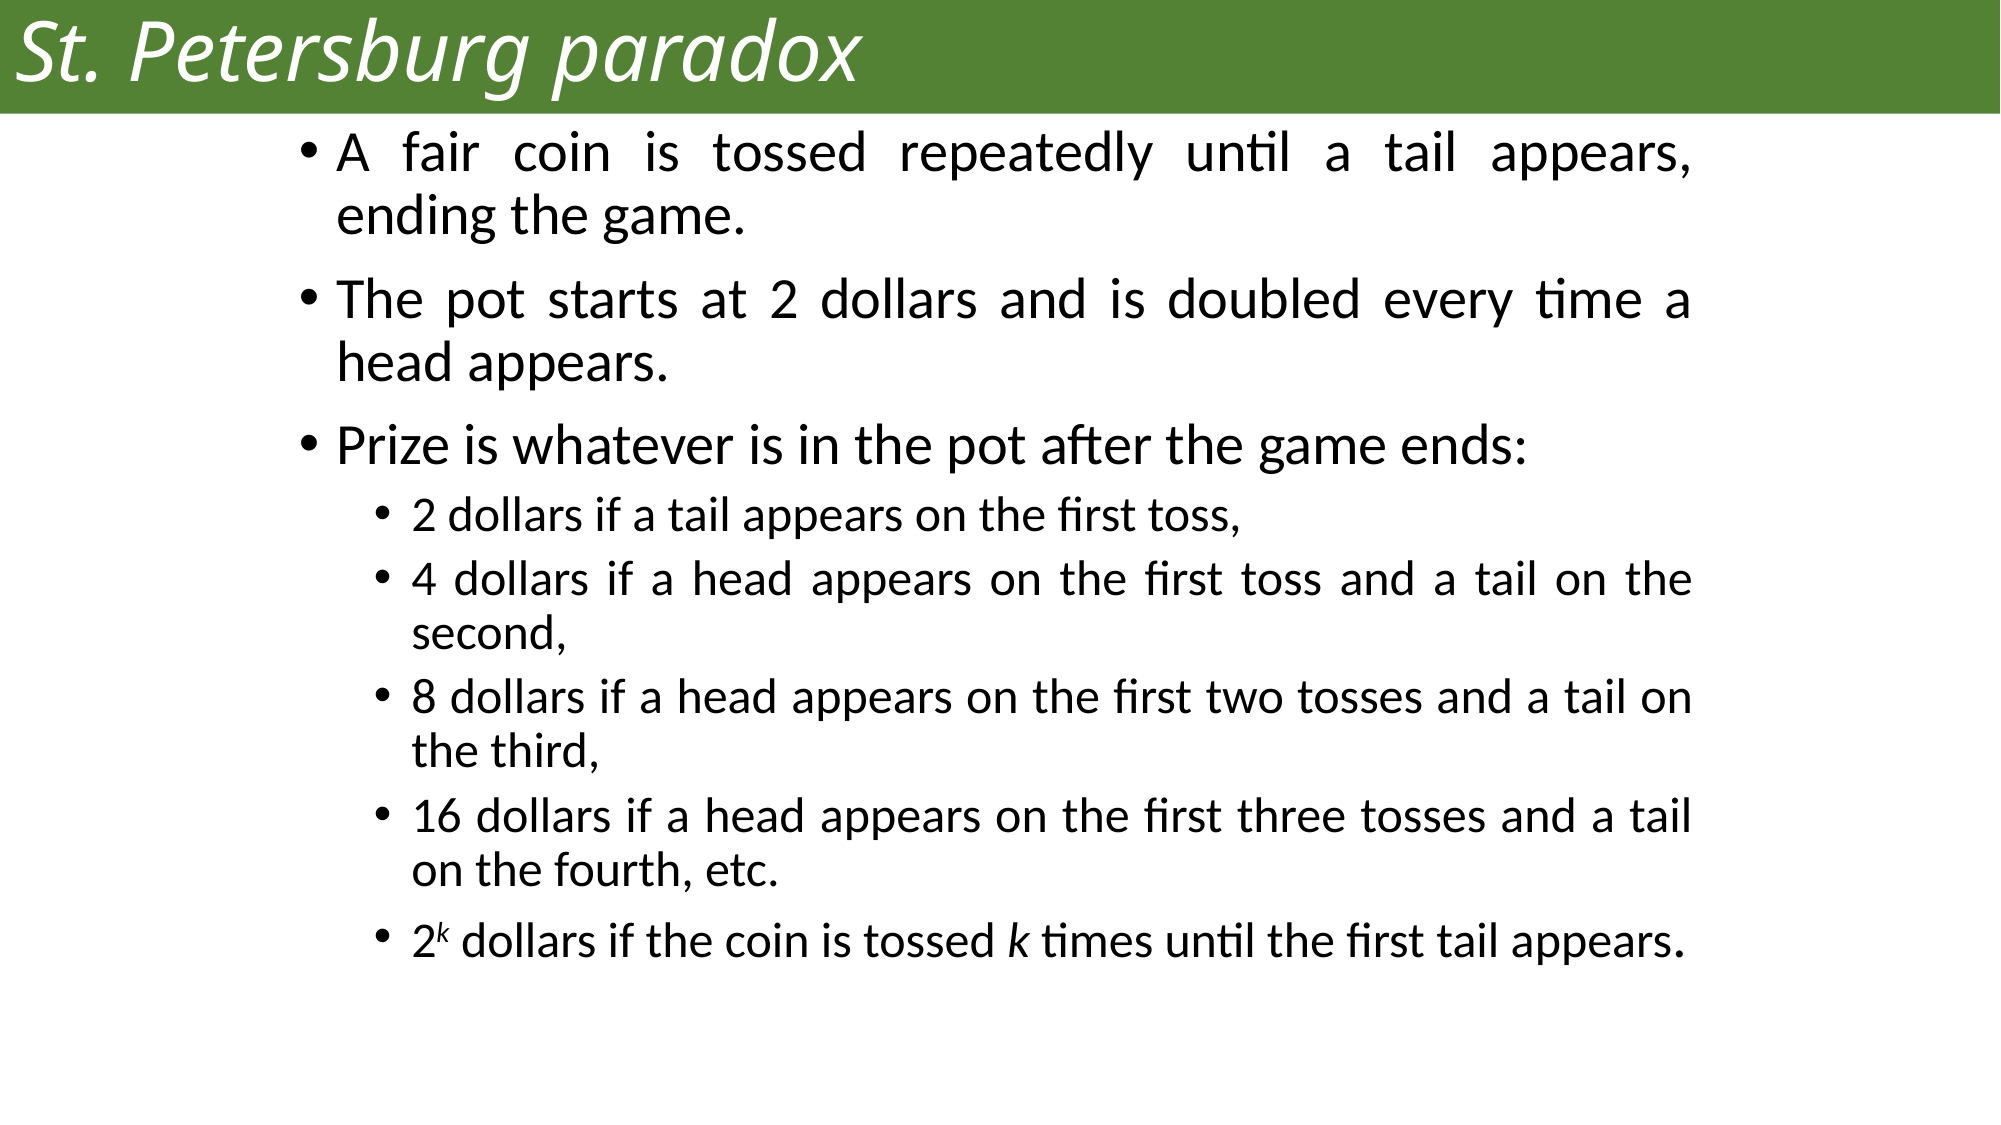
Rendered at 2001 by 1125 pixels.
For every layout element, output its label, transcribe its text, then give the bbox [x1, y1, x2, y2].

title St. Petersburg paradox [0, 0, 2000, 114]
list A fair coin is tossed repeatedly until a tail appears, ending the game. The pot starts at 2 dollars and is doubled every time a head appears. Prize is whatever is in the pot after the game ends: 2 dollars if a tail appears on the first toss, 4 dollars if a head appears on the first toss and a tail on the second, 8 dollars if a head appears on the first two tosses and a tail on the third, 16 dollars if a head appears on the first three tosses and a tail on the fourth, etc. 2k dollars if the coin is tossed k times until the first tail appears. [283, 113, 1709, 1106]
